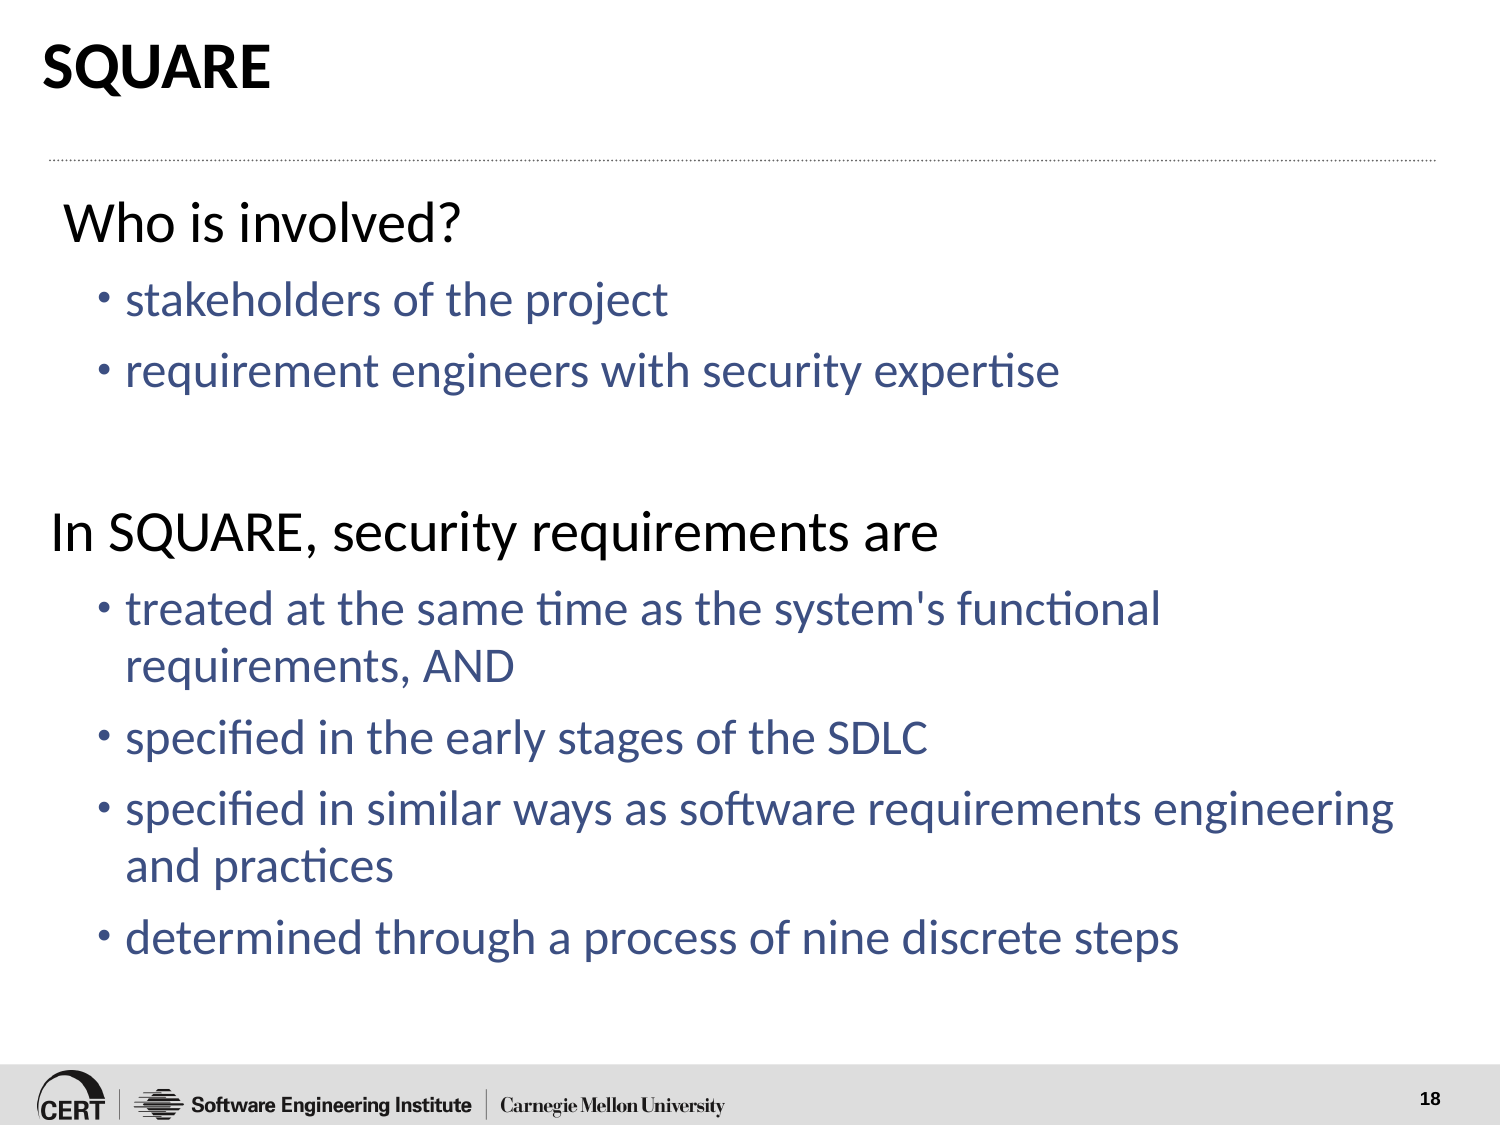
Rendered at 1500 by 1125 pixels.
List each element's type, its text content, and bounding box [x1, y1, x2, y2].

list Who is involved? stakeholders of the project requirement engineers with security expertise In SQUARE, security requirements are treated at the same time as the system's functional requirements, AND specified in the early stages of the SDLC specified in similar ways as software requirements engineering and practices determined through a process of nine discrete steps [49, 187, 1438, 1001]
title SQUARE [42, 37, 1434, 155]
picture [37, 1069, 725, 1122]
